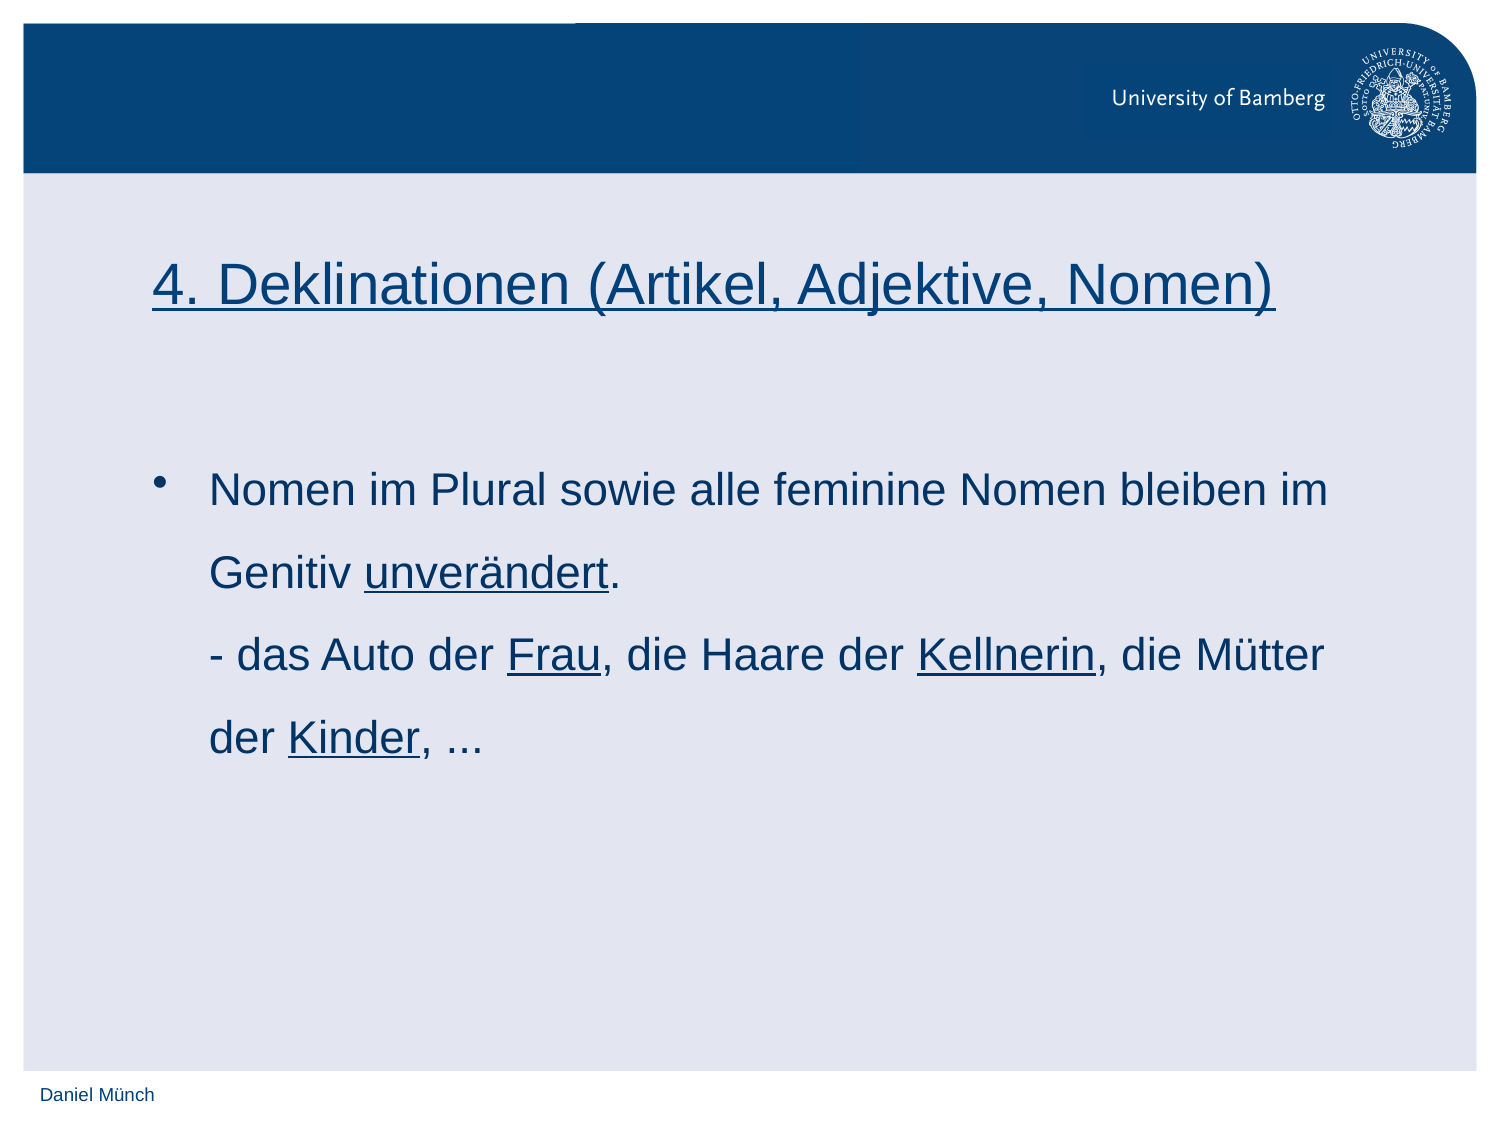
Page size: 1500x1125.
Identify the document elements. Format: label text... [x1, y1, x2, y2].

list Nomen im Plural sowie alle feminine Nomen bleiben im Genitiv unverändert. - das Auto der Frau, die Haare der Kellnerin, die Mütter der Kinder, ... [137, 425, 1363, 1008]
picture [0, 0, 1500, 1125]
title 4. Deklinationen (Artikel, Adjektive, Nomen) [137, 187, 1363, 375]
